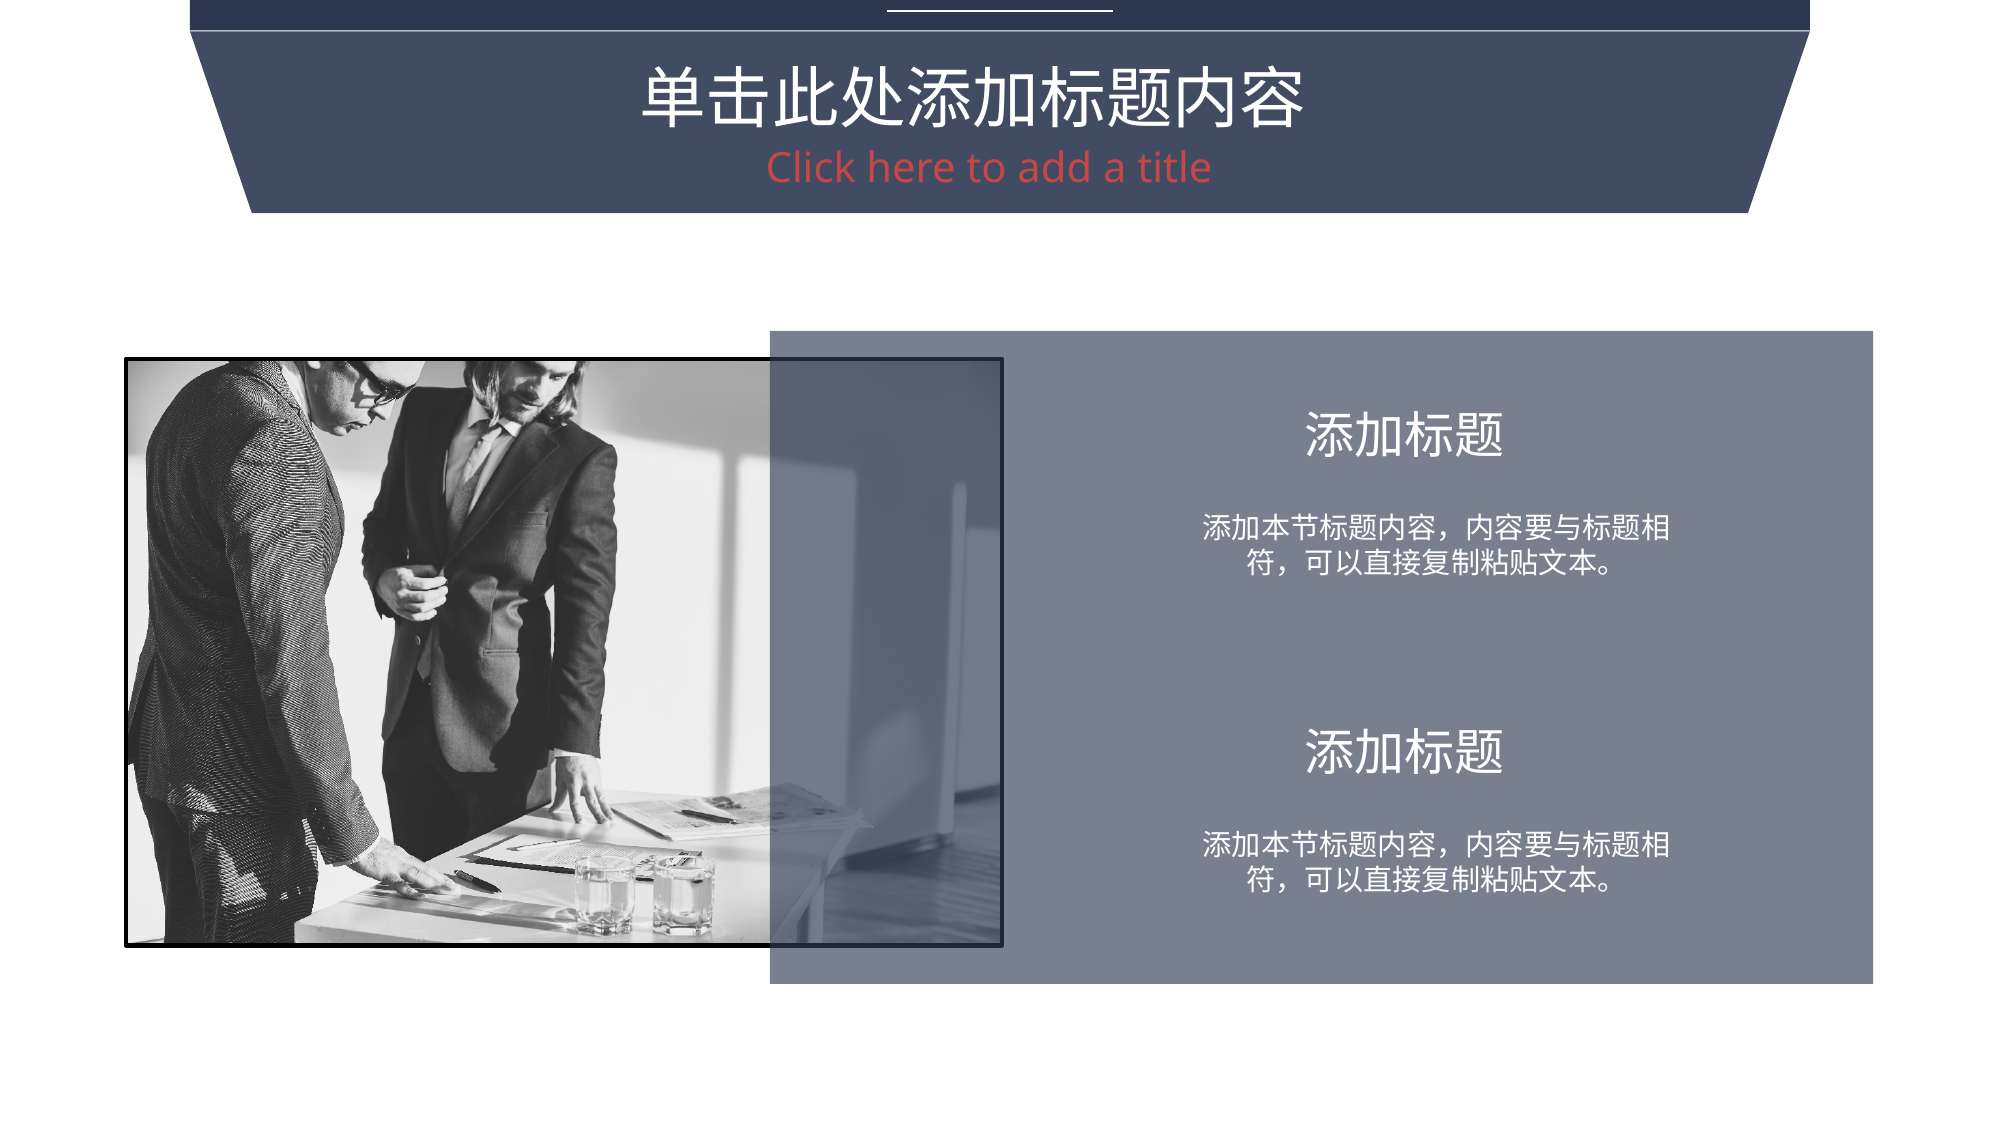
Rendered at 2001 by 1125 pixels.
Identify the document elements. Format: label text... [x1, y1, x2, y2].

text_box 添加本节标题内容，内容要与标题相符，可以直接复制粘贴文本。 [1184, 502, 1689, 588]
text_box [189, 0, 1810, 213]
text_box 添加标题 [1290, 396, 1583, 472]
text_box [769, 330, 1874, 985]
text_box 添加本节标题内容，内容要与标题相符，可以直接复制粘贴文本。 [1184, 819, 1689, 904]
text_box 添加标题 [1290, 713, 1583, 788]
picture [127, 361, 1000, 944]
